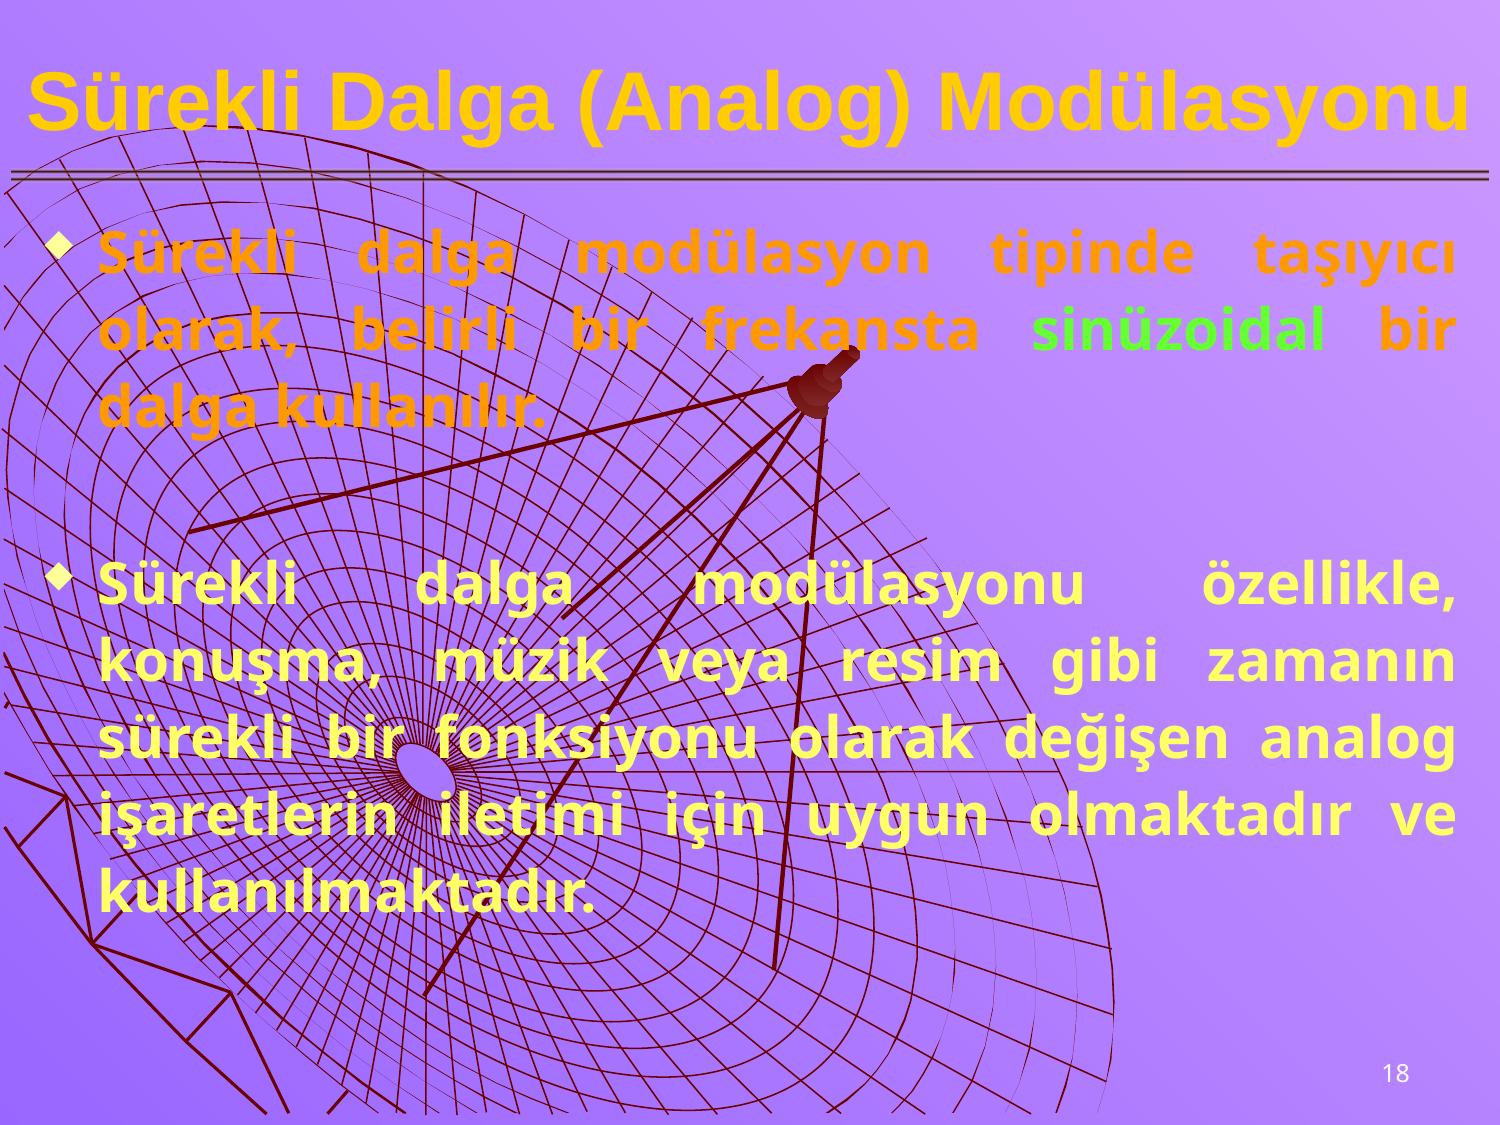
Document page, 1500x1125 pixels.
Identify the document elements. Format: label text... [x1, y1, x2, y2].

title Sürekli Dalga (Analog) Modülasyonu [0, 15, 1500, 179]
slide_number 18 [1074, 1023, 1426, 1100]
list Sürekli dalga modülasyon tipinde taşıyıcı olarak, belirli bir frekansta sinüzoidal bir dalga kullanılır. Sürekli dalga modülasyonu özellikle, konuşma, müzik veya resim gibi zamanın sürekli bir fonksiyonu olarak değişen analog işaretlerin iletimi için uygun olmaktadır ve kullanılmaktadır. [26, 200, 1474, 1006]
